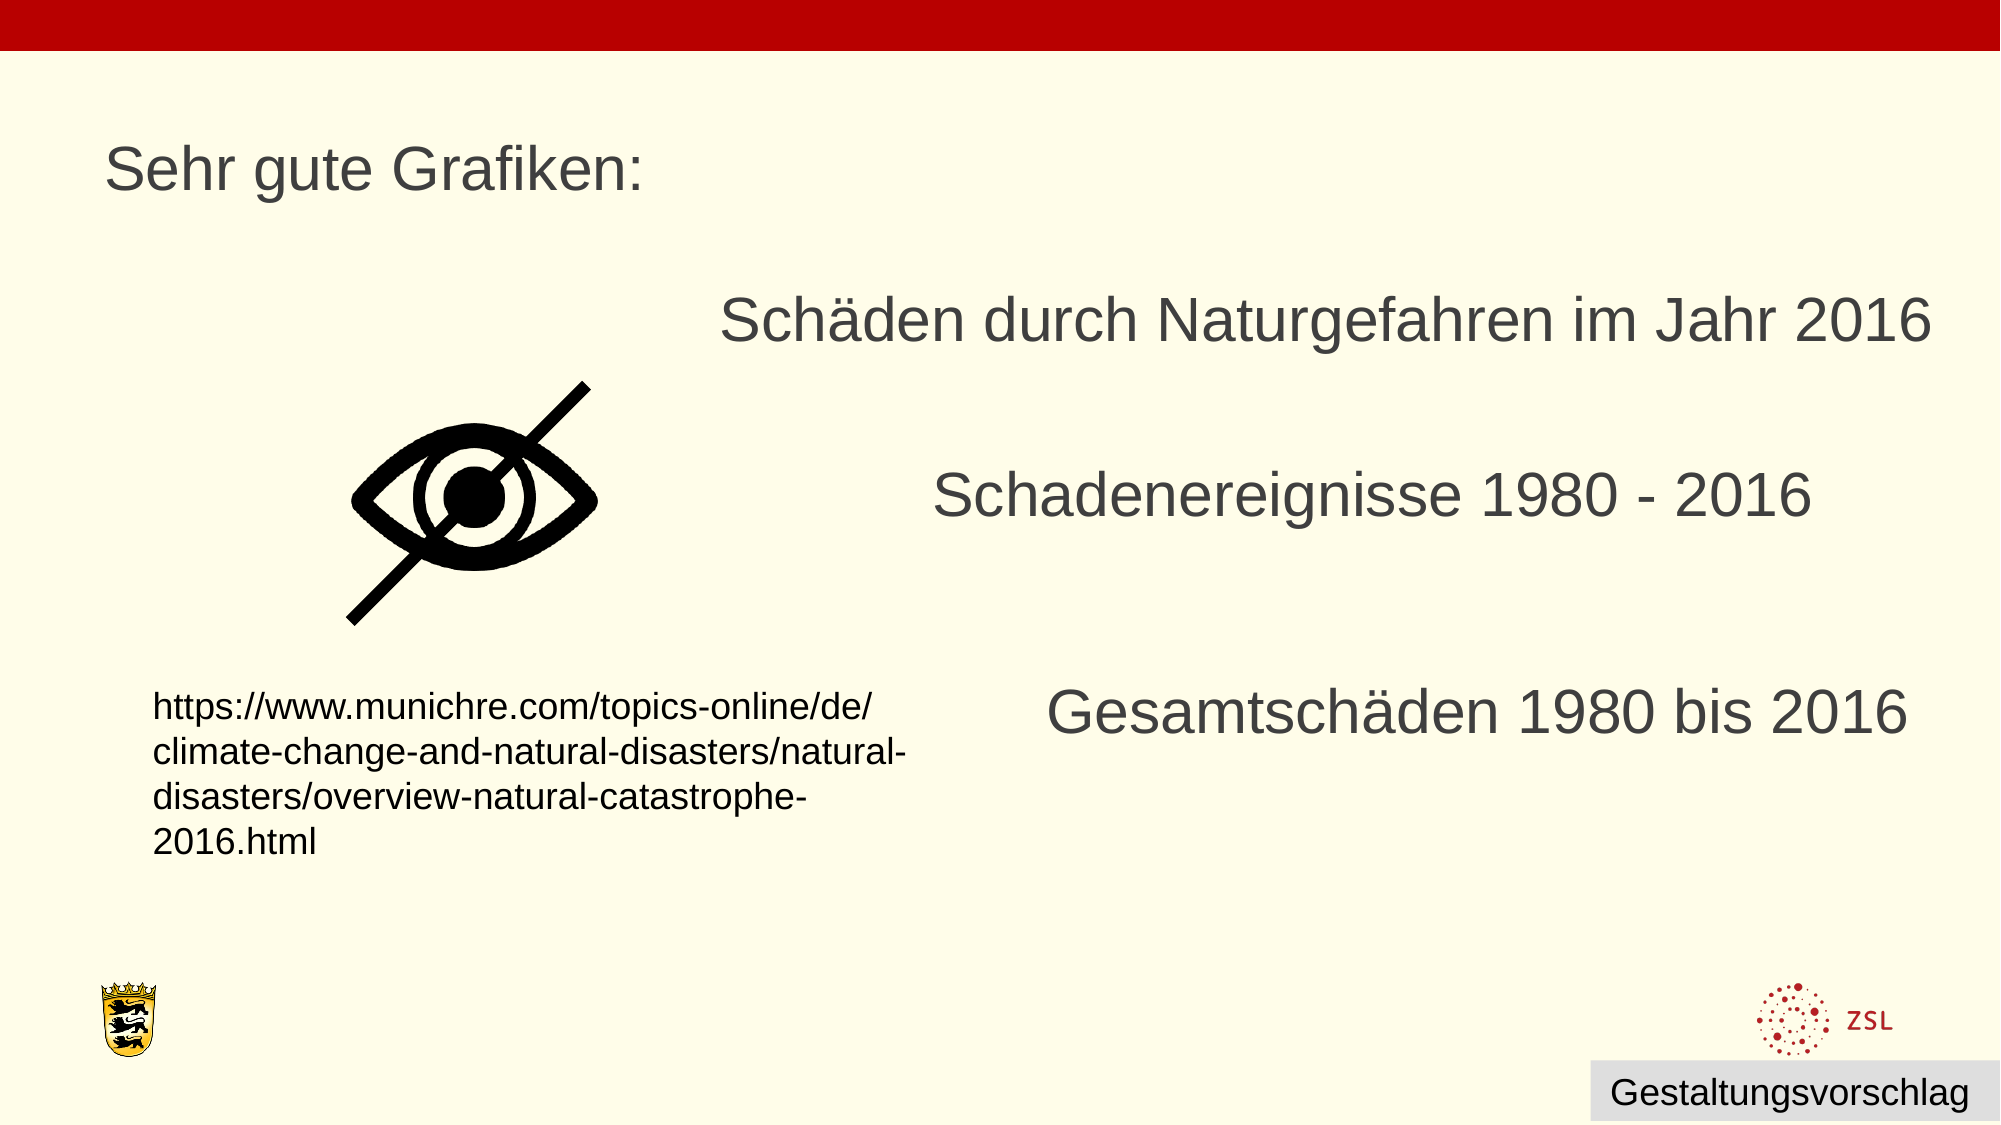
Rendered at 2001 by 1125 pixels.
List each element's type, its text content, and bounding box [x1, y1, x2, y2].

text_box Sehr gute Grafiken: [89, 77, 1084, 253]
text_box Gestaltungsvorschlag [1590, 1060, 2000, 1121]
picture [326, 349, 623, 646]
text_box https://www.munichre.com/topics-online/de/climate-change-and-natural-disasters/natural-disasters/overview-natural-catastrophe-2016.html [137, 674, 965, 872]
text_box Schadenereignisse 1980 - 2016 [917, 403, 1912, 579]
text_box Gesamtschäden 1980 bis 2016 [1031, 621, 1969, 797]
title Schäden durch Naturgefahren im Jahr 2016 [704, 229, 1969, 404]
picture [99, 979, 158, 1059]
